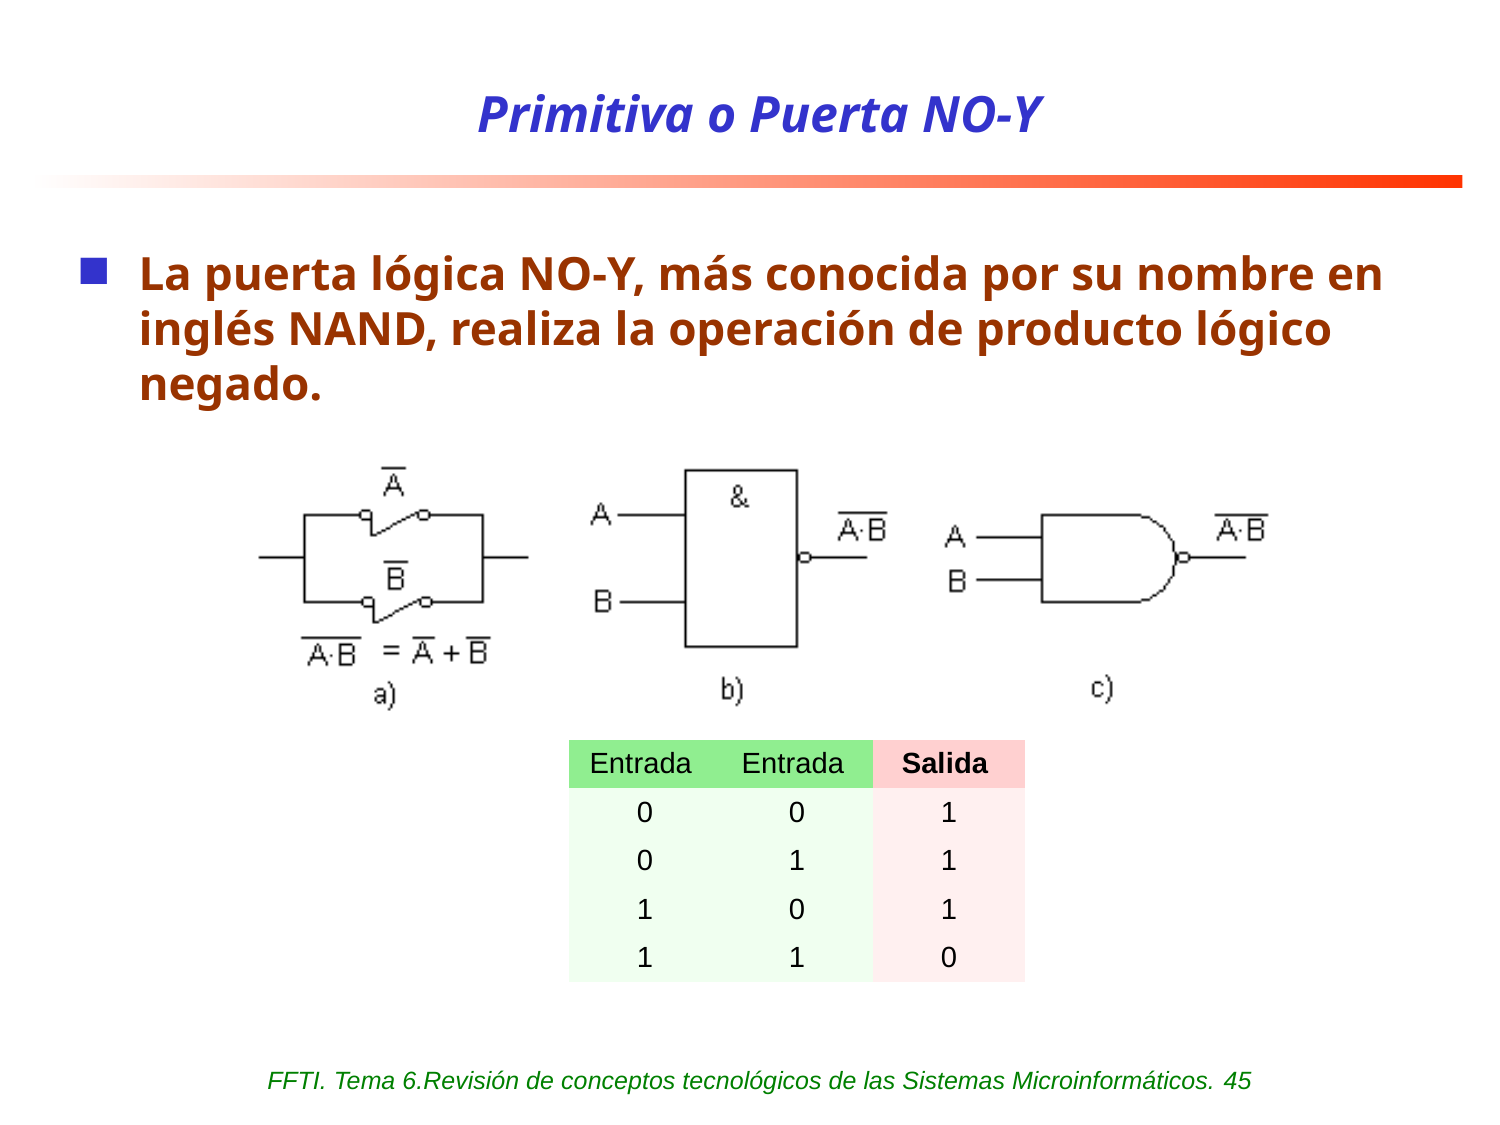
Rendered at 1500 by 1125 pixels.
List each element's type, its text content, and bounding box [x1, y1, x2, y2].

table_cell 0 [873, 933, 1025, 982]
title Primitiva o Puerta NO-Y [68, 49, 1451, 176]
table_cell 1 [721, 836, 873, 885]
table_cell 1 [721, 933, 873, 982]
table_cell 1 [873, 836, 1025, 885]
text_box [759, 176, 763, 187]
table_header Entrada [721, 749, 873, 788]
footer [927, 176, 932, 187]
table_cell 0 [569, 836, 721, 885]
table_header Entrada [569, 749, 721, 788]
table_cell 0 [569, 788, 721, 836]
table_cell 0 [721, 788, 873, 836]
picture [226, 423, 1300, 740]
list La puerta lógica NO-Y, más conocida por su nombre en inglés NAND, realiza la operación de producto lógico negado. [68, 237, 1451, 565]
table_cell 1 [569, 933, 721, 982]
table_cell 1 [873, 885, 1025, 933]
table_cell 0 [721, 885, 873, 933]
footer FFTI. Tema 6.Revisión de conceptos tecnológicos de las Sistemas Microinformáticos. 45 [68, 1056, 1451, 1103]
table_cell 1 [873, 788, 1025, 836]
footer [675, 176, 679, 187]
table_cell 1 [569, 885, 721, 933]
table_cell 1 [843, 176, 847, 187]
table_header Salida [873, 749, 1025, 788]
